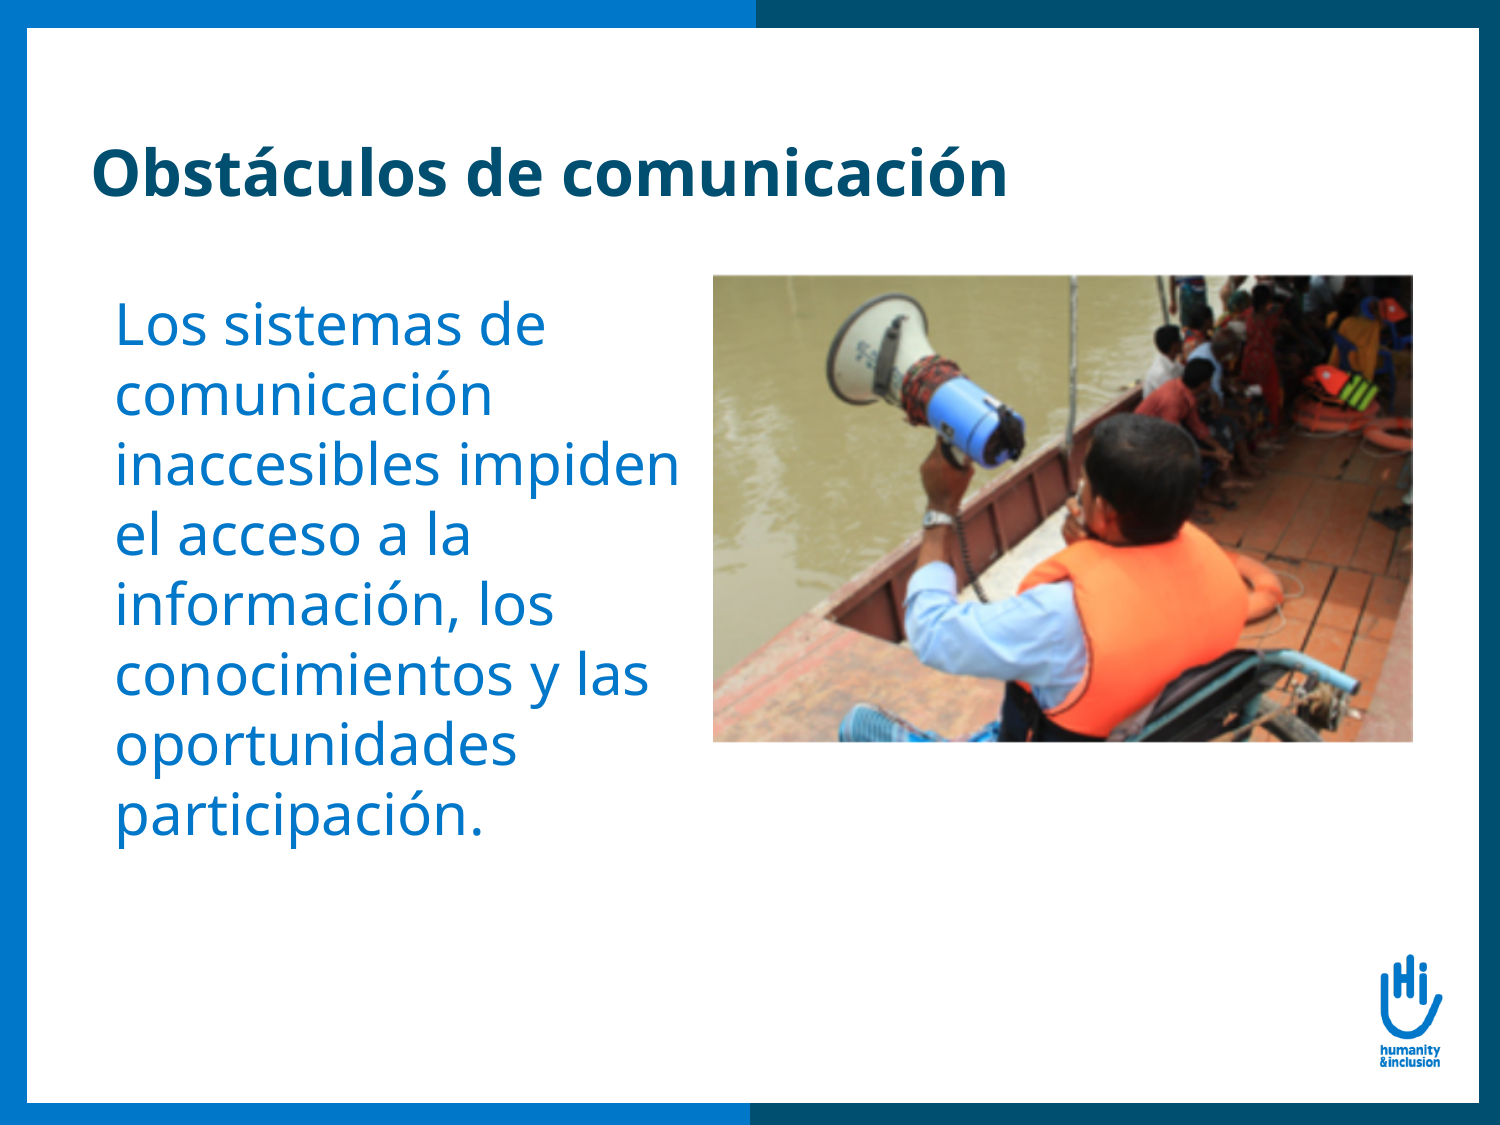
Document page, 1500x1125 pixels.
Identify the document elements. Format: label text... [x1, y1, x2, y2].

picture [1369, 942, 1451, 1078]
title Obstáculos de comunicación [78, 80, 1420, 262]
text_box Los sistemas de comunicación inaccesibles impiden el acceso a la información, los conocimientos y las oportunidades participación. [100, 280, 713, 855]
picture [712, 274, 1413, 747]
